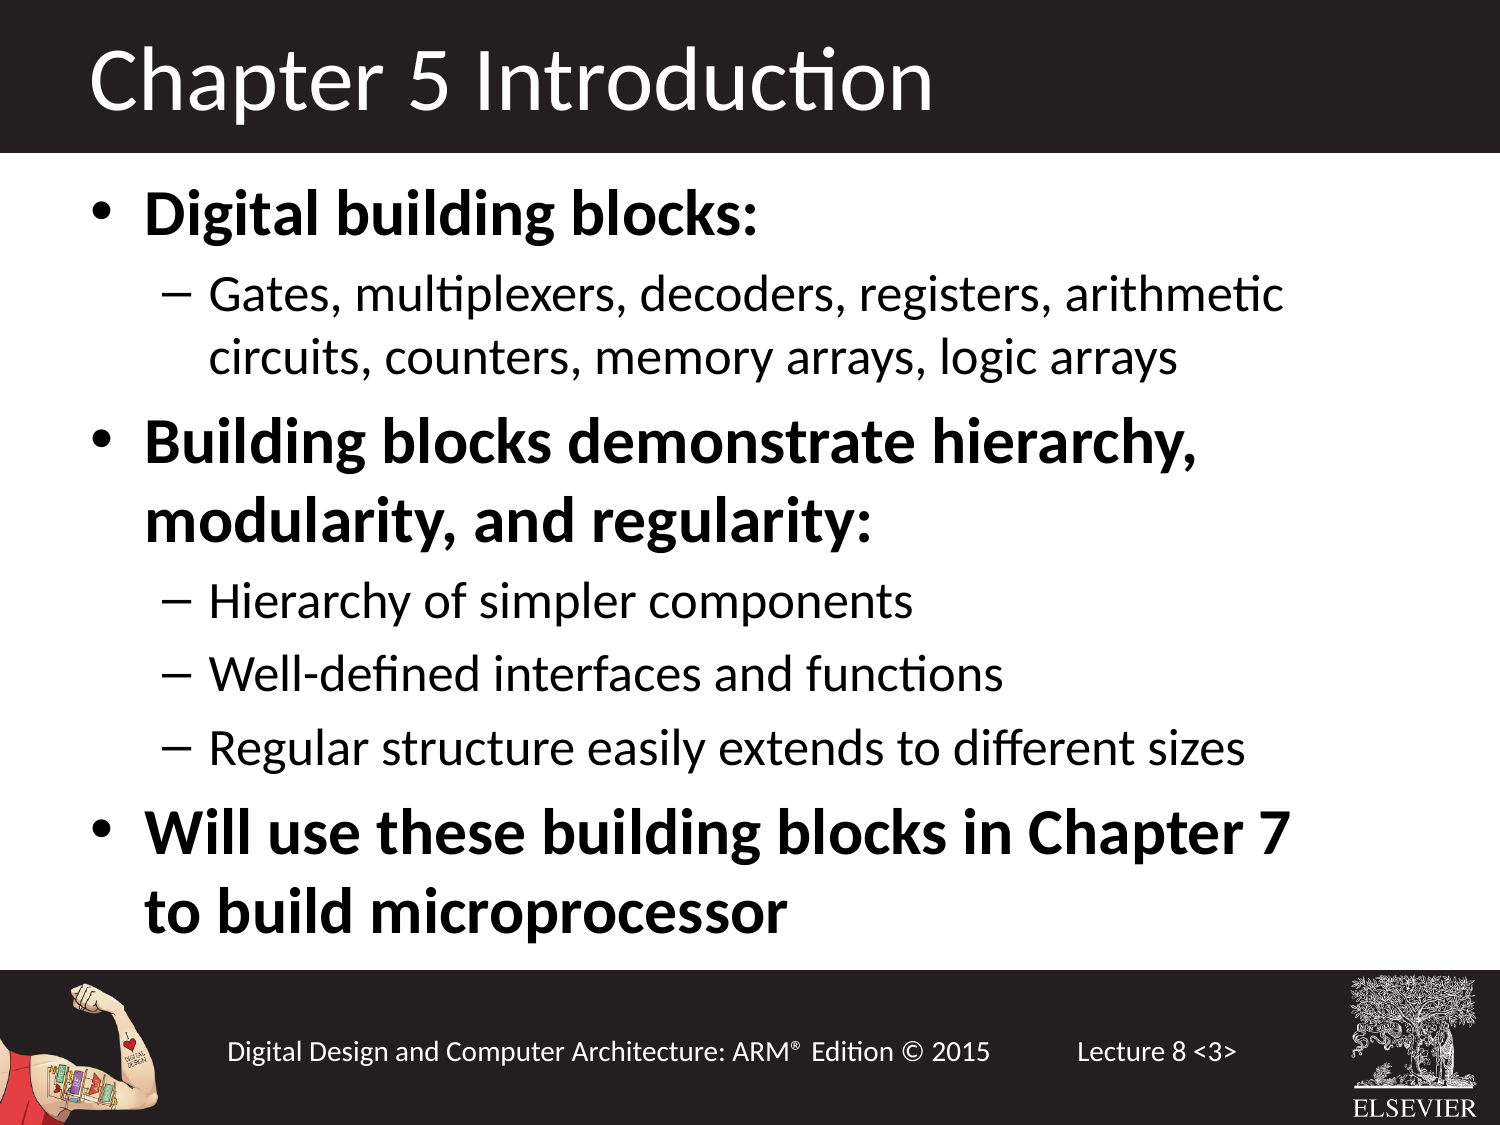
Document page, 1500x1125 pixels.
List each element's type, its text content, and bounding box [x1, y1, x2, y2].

list Digital building blocks: Gates, multiplexers, decoders, registers, arithmetic circuits, counters, memory arrays, logic arrays Building blocks demonstrate hierarchy, modularity, and regularity: Hierarchy of simpler components Well-defined interfaces and functions Regular structure easily extends to different sizes Will use these building blocks in Chapter 7 to build microprocessor [75, 162, 1313, 975]
picture [1350, 974, 1477, 1117]
picture [0, 979, 163, 1125]
text_box Chapter 5 Introduction [75, 11, 1375, 136]
